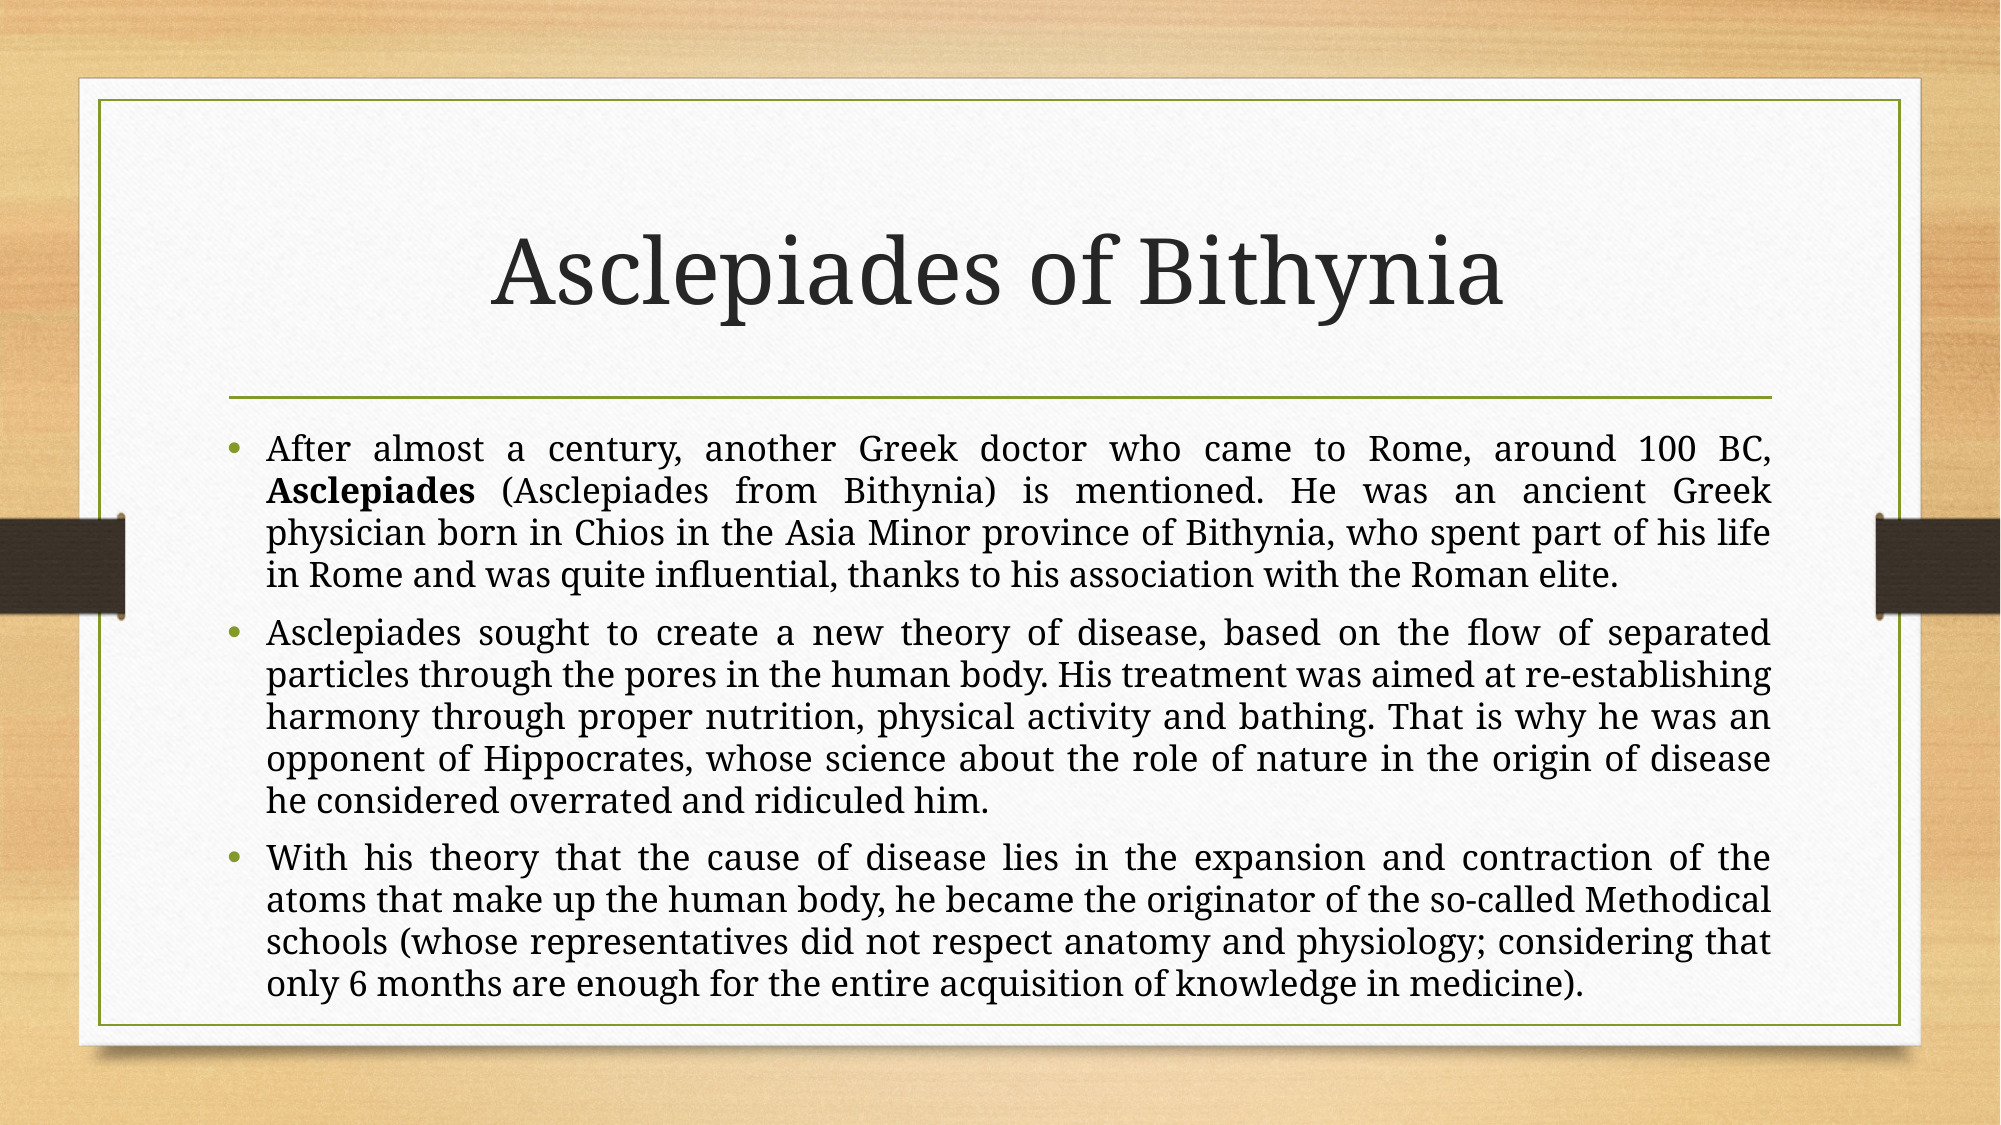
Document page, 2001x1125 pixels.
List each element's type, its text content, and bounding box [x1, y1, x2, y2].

list After almost a century, another Greek doctor who came to Rome, around 100 BC, Asclepiades (Asclepiades from Bithynia) is mentioned. He was an ancient Greek physician born in Chios in the Asia Minor province of Bithynia, who spent part of his life in Rome and was quite influential, thanks to his association with the Roman elite. Asclepiades sought to create a new theory of disease, based on the flow of separated particles through the pores in the human body. His treatment was aimed at re-establishing harmony through proper nutrition, physical activity and bathing. That is why he was an opponent of Hippocrates, whose science about the role of nature in the origin of disease he considered overrated and ridiculed him. With his theory that the cause of disease lies in the expansion and contraction of the atoms that make up the human body, he became the originator of the so-called Methodical schools (whose representatives did not respect anatomy and physiology; considering that only 6 months are enough for the entire acquisition of knowledge in medicine). [212, 419, 1788, 1018]
picture [0, 0, 2001, 1125]
title Asclepiades of Bithynia [212, 161, 1788, 375]
